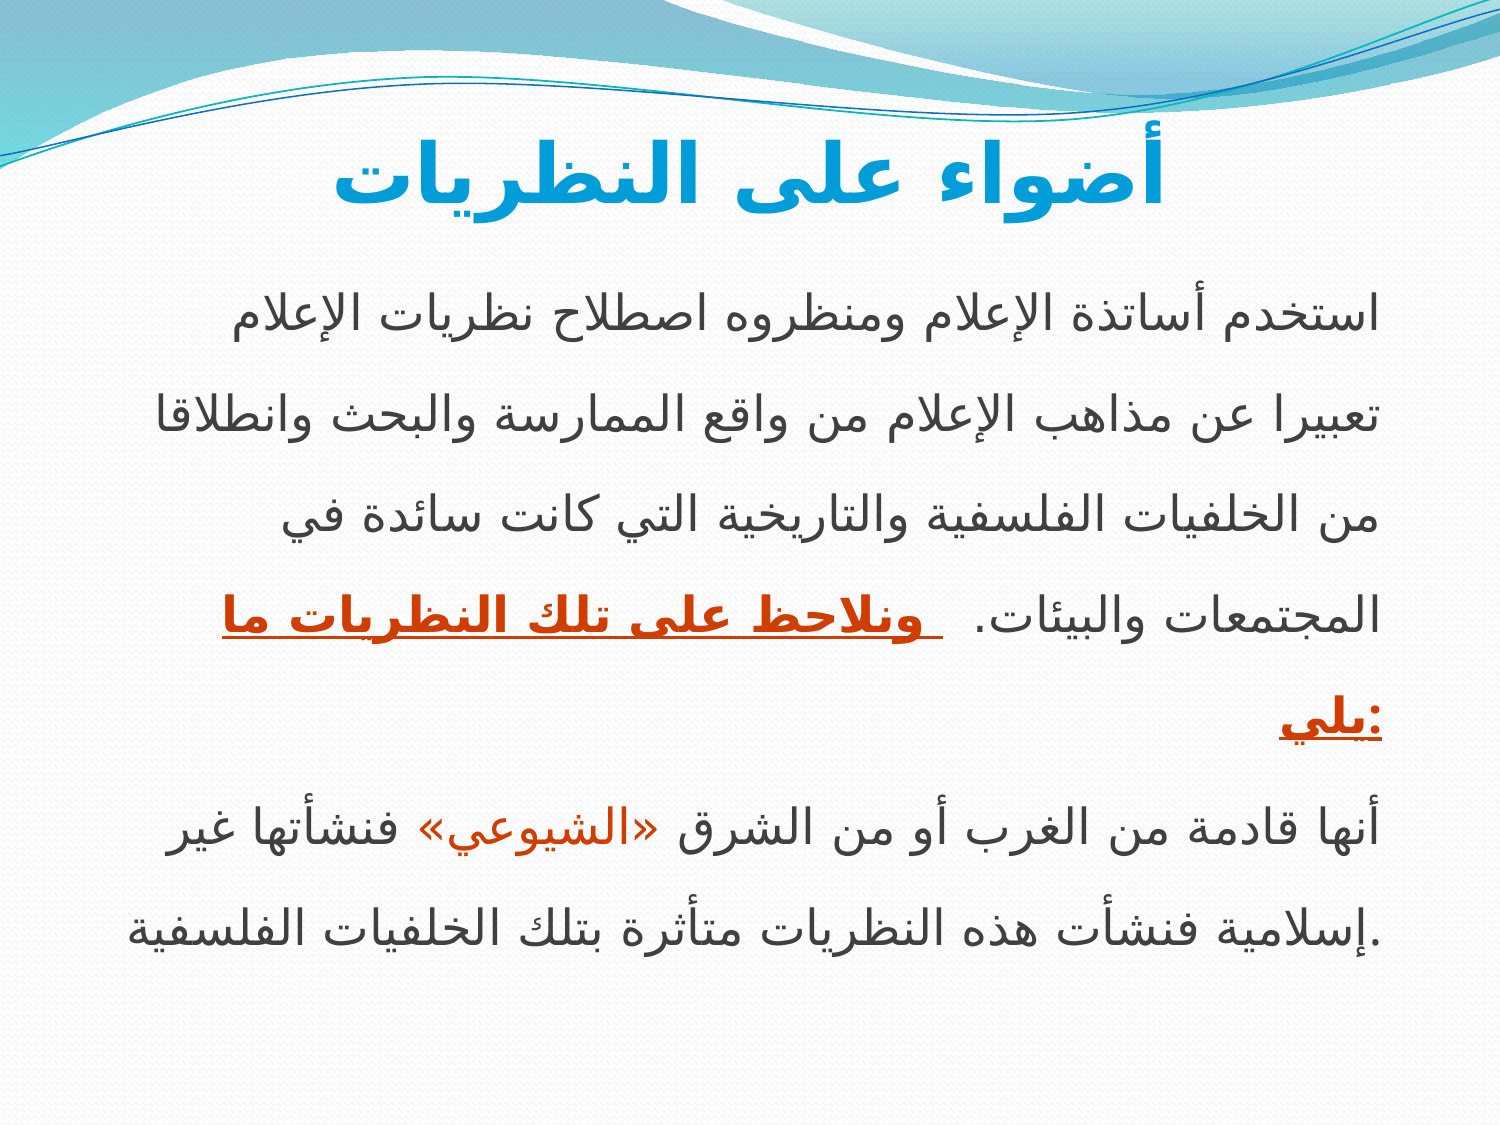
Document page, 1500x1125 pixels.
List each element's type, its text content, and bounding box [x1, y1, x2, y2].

list استخدم أساتذة الإعلام ومنظروه اصطلاح نظريات الإعلام تعبيرا عن مذاهب الإعلام من واقع الممارسة والبحث وانطلاقا من الخلفيات الفلسفية والتاريخية التي كانت سائدة في المجتمعات والبيئات. ونلاحظ على تلك النظريات ما يلي: أنها قادمة من الغرب أو من الشرق «الشيوعي» فنشأتها غير إسلامية فنشأت هذه النظريات متأثرة بتلك الخلفيات الفلسفية. [102, 231, 1398, 1059]
title أضواء على النظريات [103, 59, 1397, 220]
